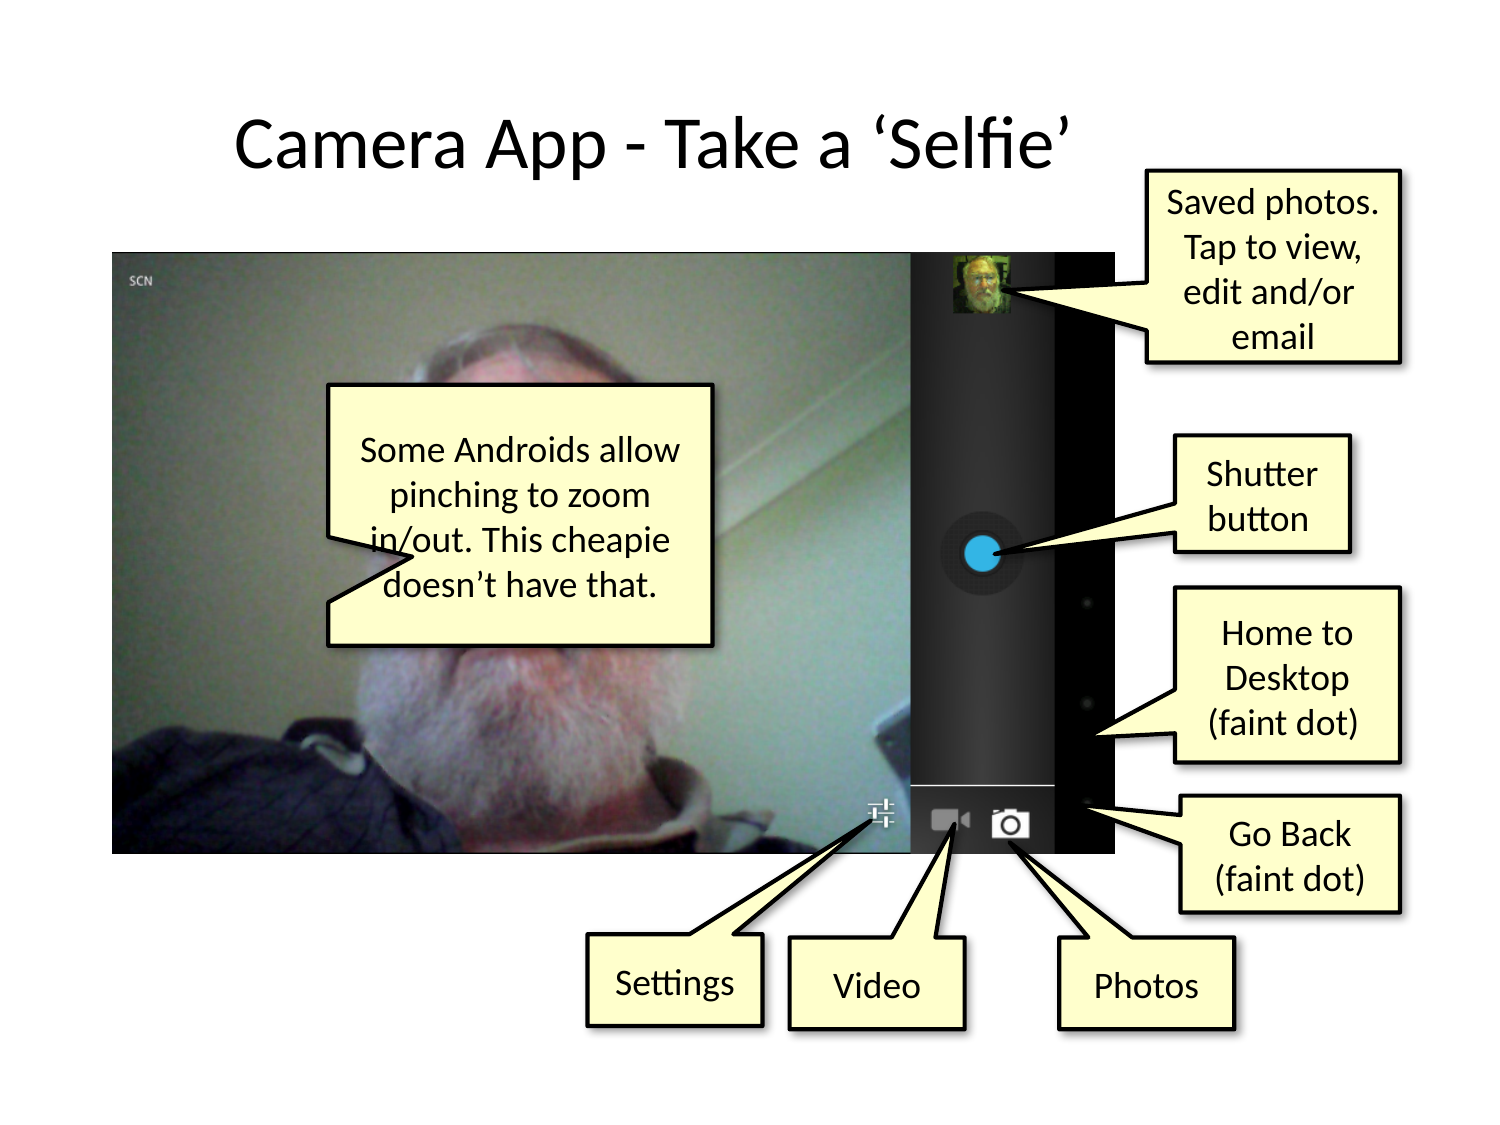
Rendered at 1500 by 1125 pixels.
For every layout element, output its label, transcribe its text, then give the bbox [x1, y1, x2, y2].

text_box Photos [1022, 861, 1237, 1032]
text_box Video [787, 861, 967, 1032]
picture [112, 252, 1115, 855]
text_box Settings [585, 861, 826, 1029]
text_box Go Back (faint dot) [1120, 793, 1403, 915]
text_box Saved photos. Tap to view, edit and/or email [1120, 168, 1403, 365]
text_box Shutter button [1120, 433, 1353, 555]
text_box Home to Desktop (faint dot) [1120, 585, 1403, 765]
title Camera App - Take a ‘Selfie’ [75, 45, 1235, 233]
